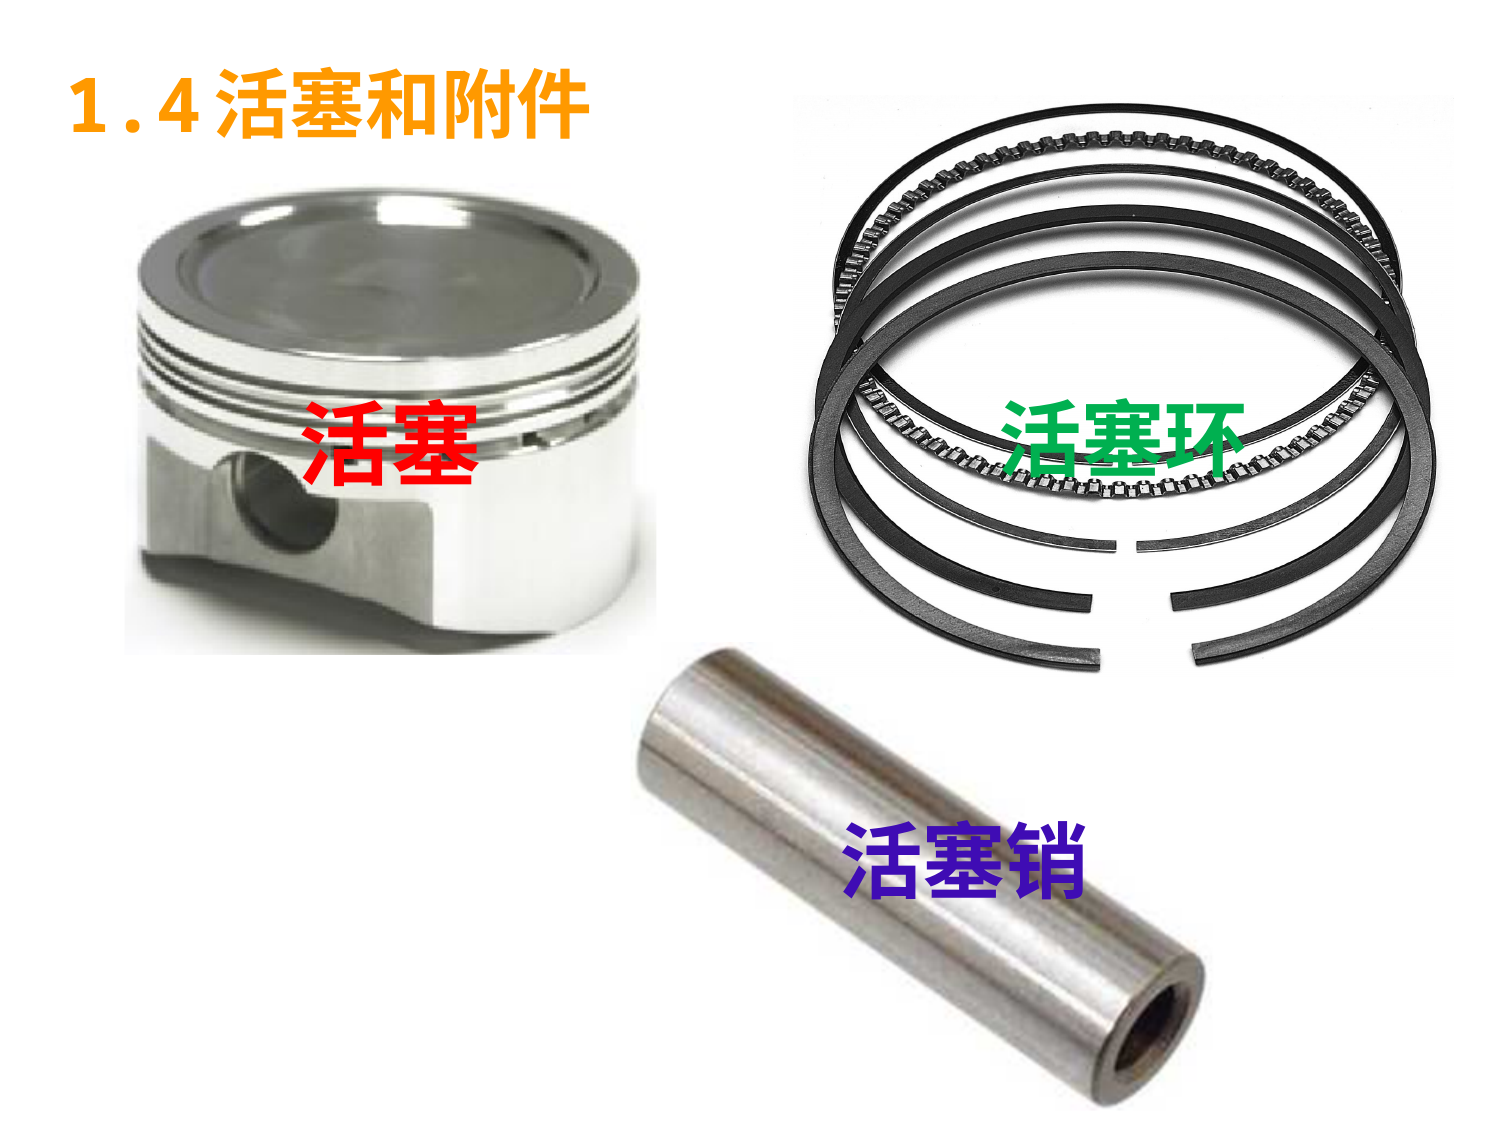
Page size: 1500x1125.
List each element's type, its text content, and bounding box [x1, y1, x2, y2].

picture [793, 94, 1454, 677]
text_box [124, 179, 657, 656]
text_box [613, 642, 1214, 1114]
title 1.4活塞和附件 [49, 48, 1178, 156]
